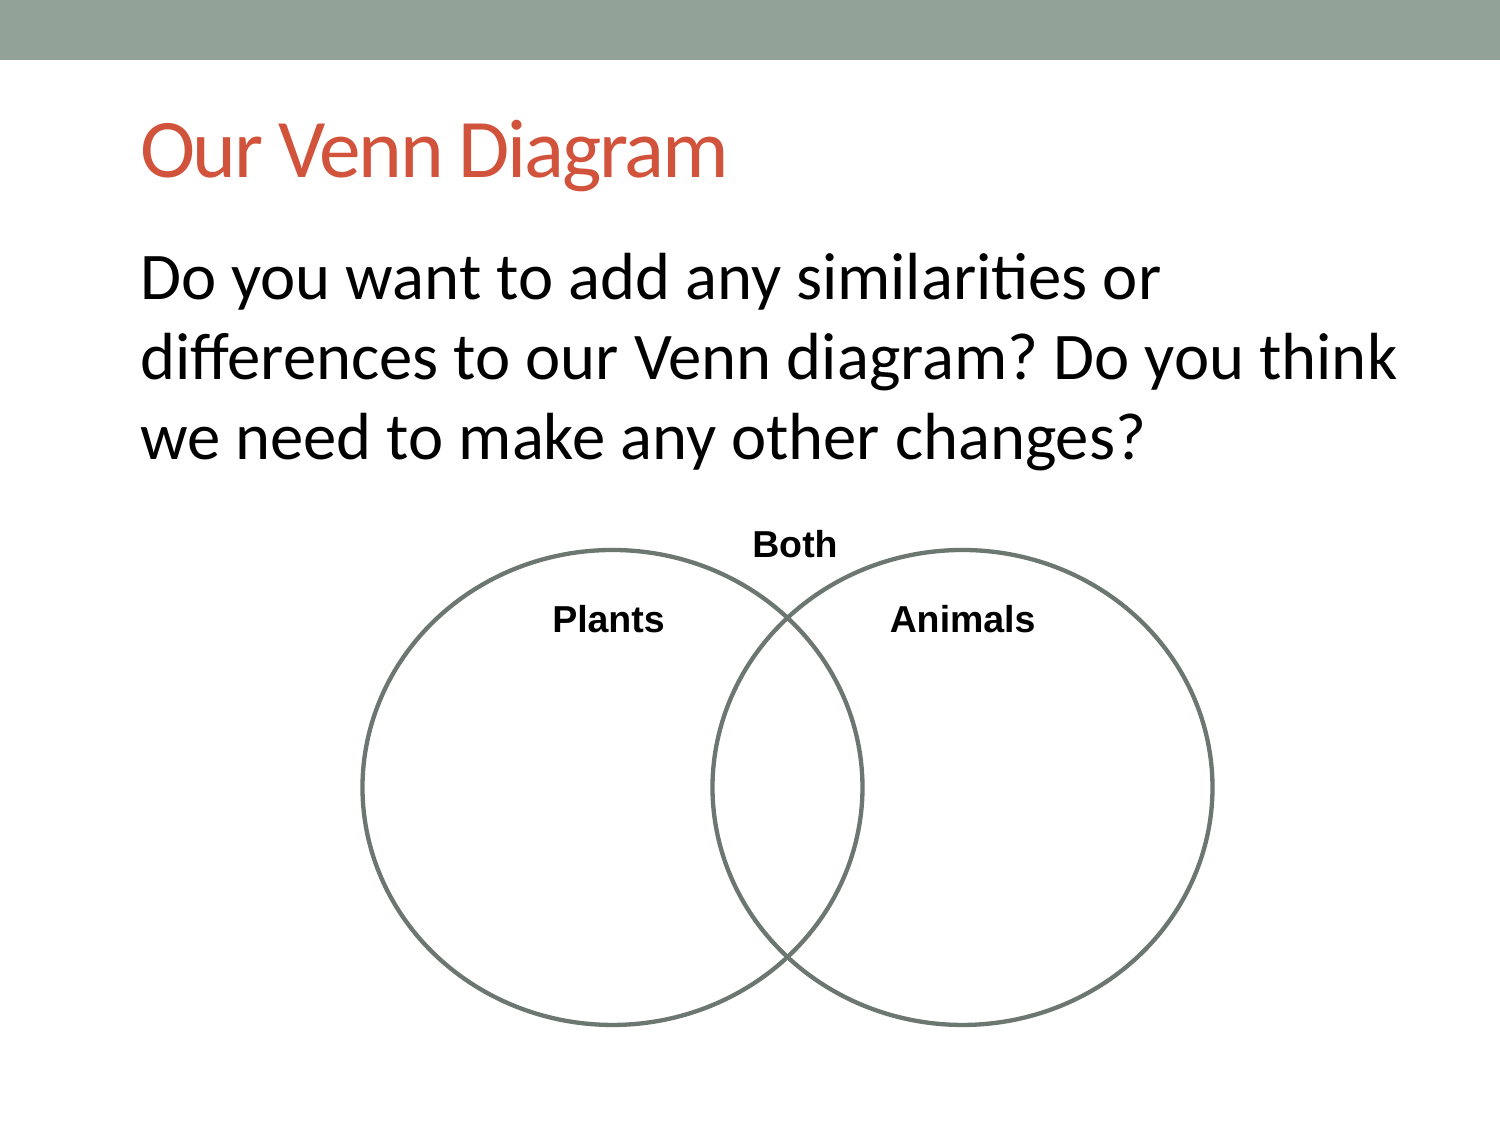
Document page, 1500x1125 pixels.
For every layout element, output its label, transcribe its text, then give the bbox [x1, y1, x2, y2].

text_box Animals [875, 587, 1063, 648]
text_box [360, 547, 787, 1028]
title Our Venn Diagram [125, 62, 1425, 224]
list Do you want to add any similarities or differences to our Venn diagram? Do you think we need to make any other changes? [125, 224, 1425, 1038]
text_box [710, 547, 1215, 1028]
text_box Plants [537, 587, 688, 648]
text_box Both [737, 512, 863, 573]
